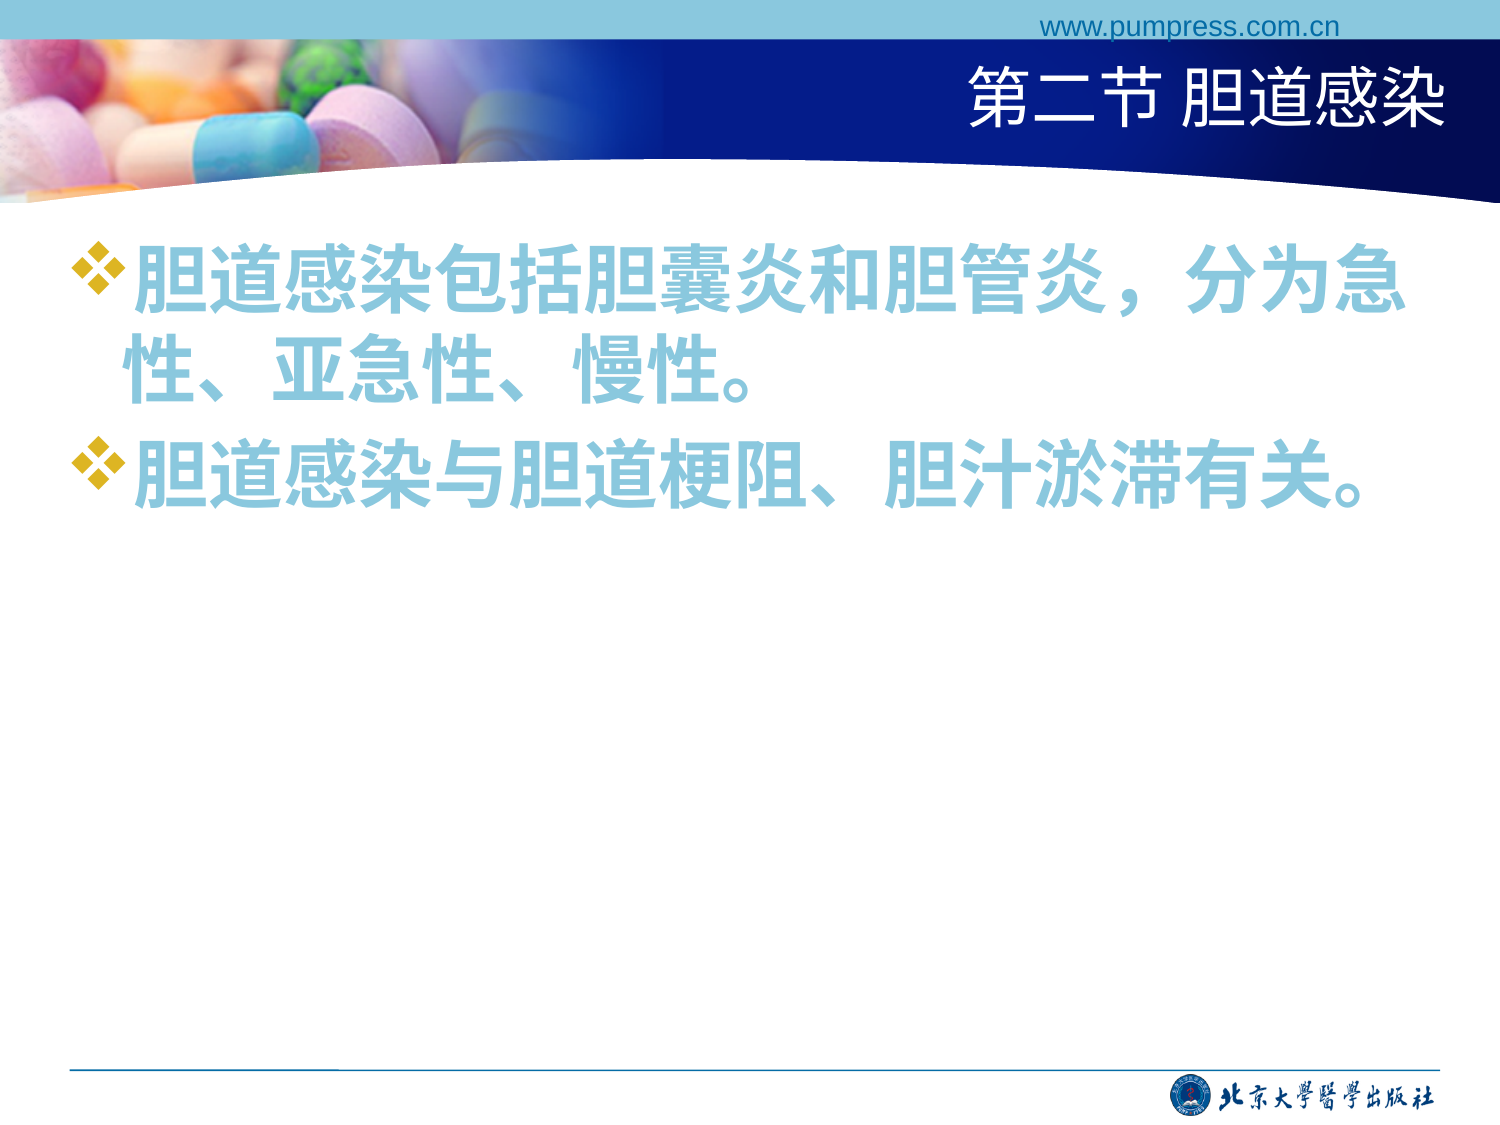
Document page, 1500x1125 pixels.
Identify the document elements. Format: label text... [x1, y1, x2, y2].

slide_number www.pumpress.com.cn [1025, 0, 1463, 38]
picture [1170, 1074, 1436, 1118]
picture [0, 40, 1500, 203]
title 第二节 胆道感染 [137, 49, 1463, 143]
list 胆道感染包括胆囊炎和胆管炎，分为急性、亚急性、慢性。 胆道感染与胆道梗阻、胆汁淤滞有关。 [49, 224, 1463, 1026]
